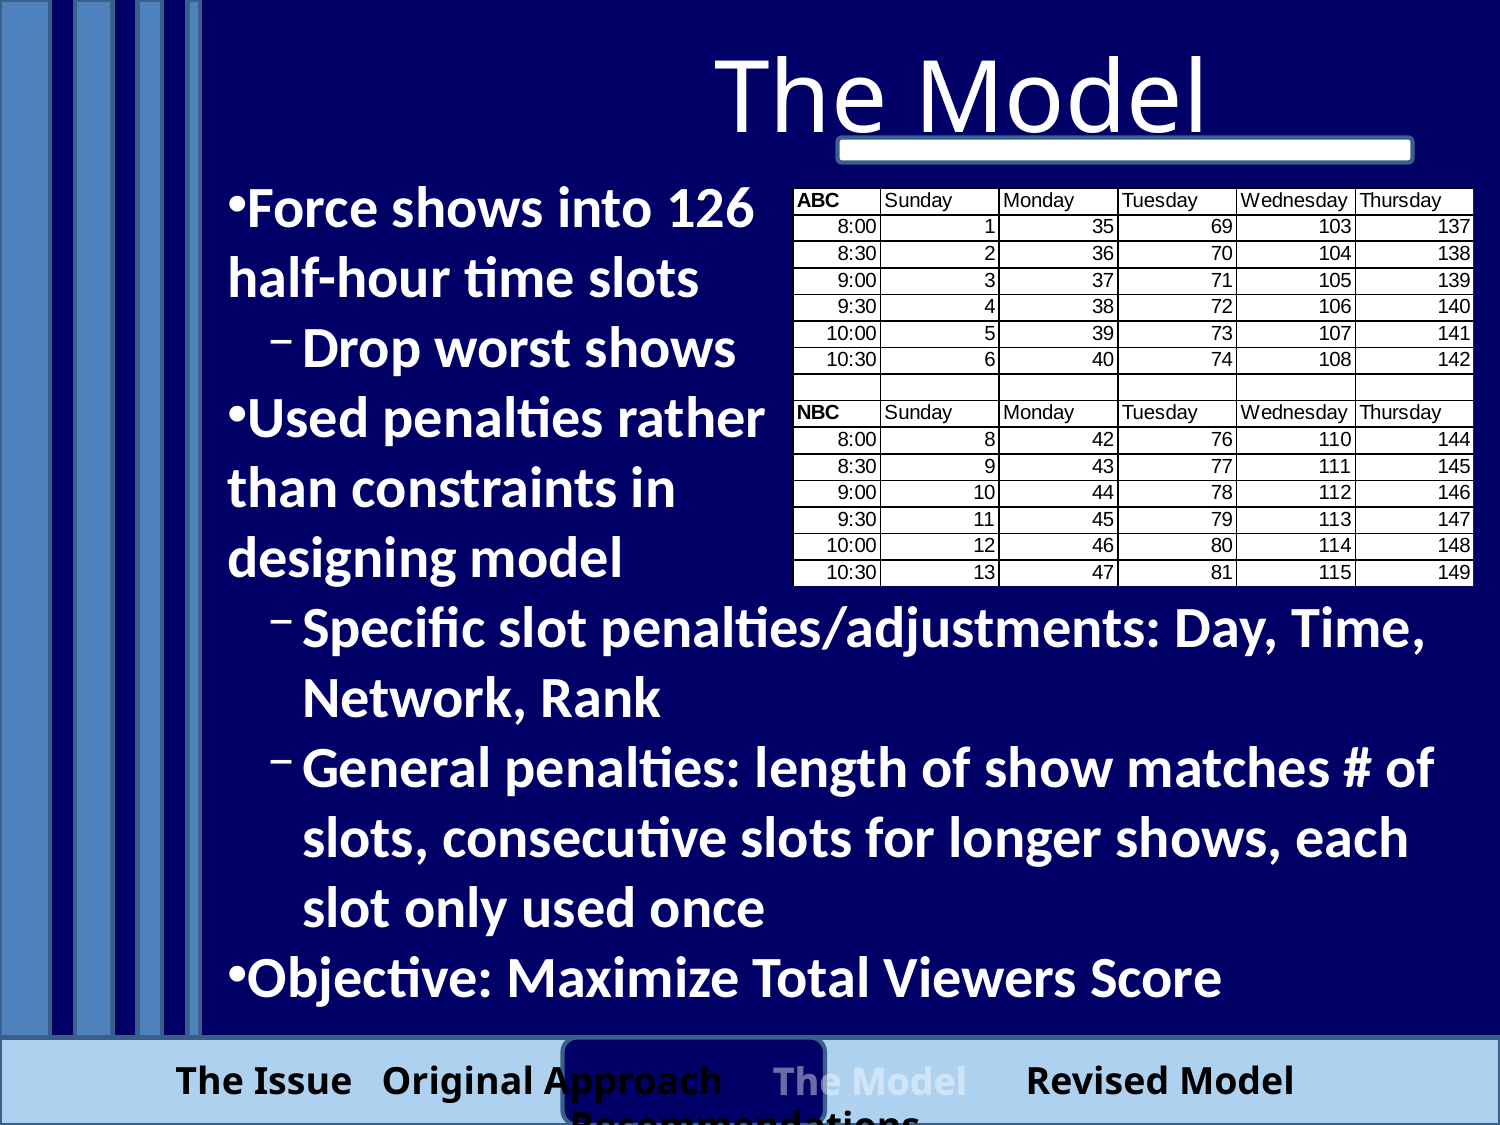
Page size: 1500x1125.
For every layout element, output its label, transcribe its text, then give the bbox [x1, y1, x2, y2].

text_box [560, 1035, 827, 1049]
text_box [73, 0, 115, 1035]
text_box [0, 0, 52, 1035]
text_box [835, 135, 1415, 161]
picture [791, 187, 1476, 588]
text_box The Issue Original Approach The Model Revised Model Recommendations [0, 1049, 1500, 1125]
text_box Force shows into 126 half-hour time slots Drop worst shows Used penalties rather than constraints in designing model Specific slot penalties/adjustments: Day, Time, Network, Rank General penalties: length of show matches # of slots, consecutive slots for longer shows, each slot only used once Objective: Maximize Total Viewers Score [212, 161, 1475, 1017]
text_box [135, 0, 164, 1035]
text_box The Model [699, 24, 1463, 160]
text_box [0, 1035, 572, 1049]
text_box [185, 0, 202, 1035]
text_box [815, 1035, 1500, 1049]
